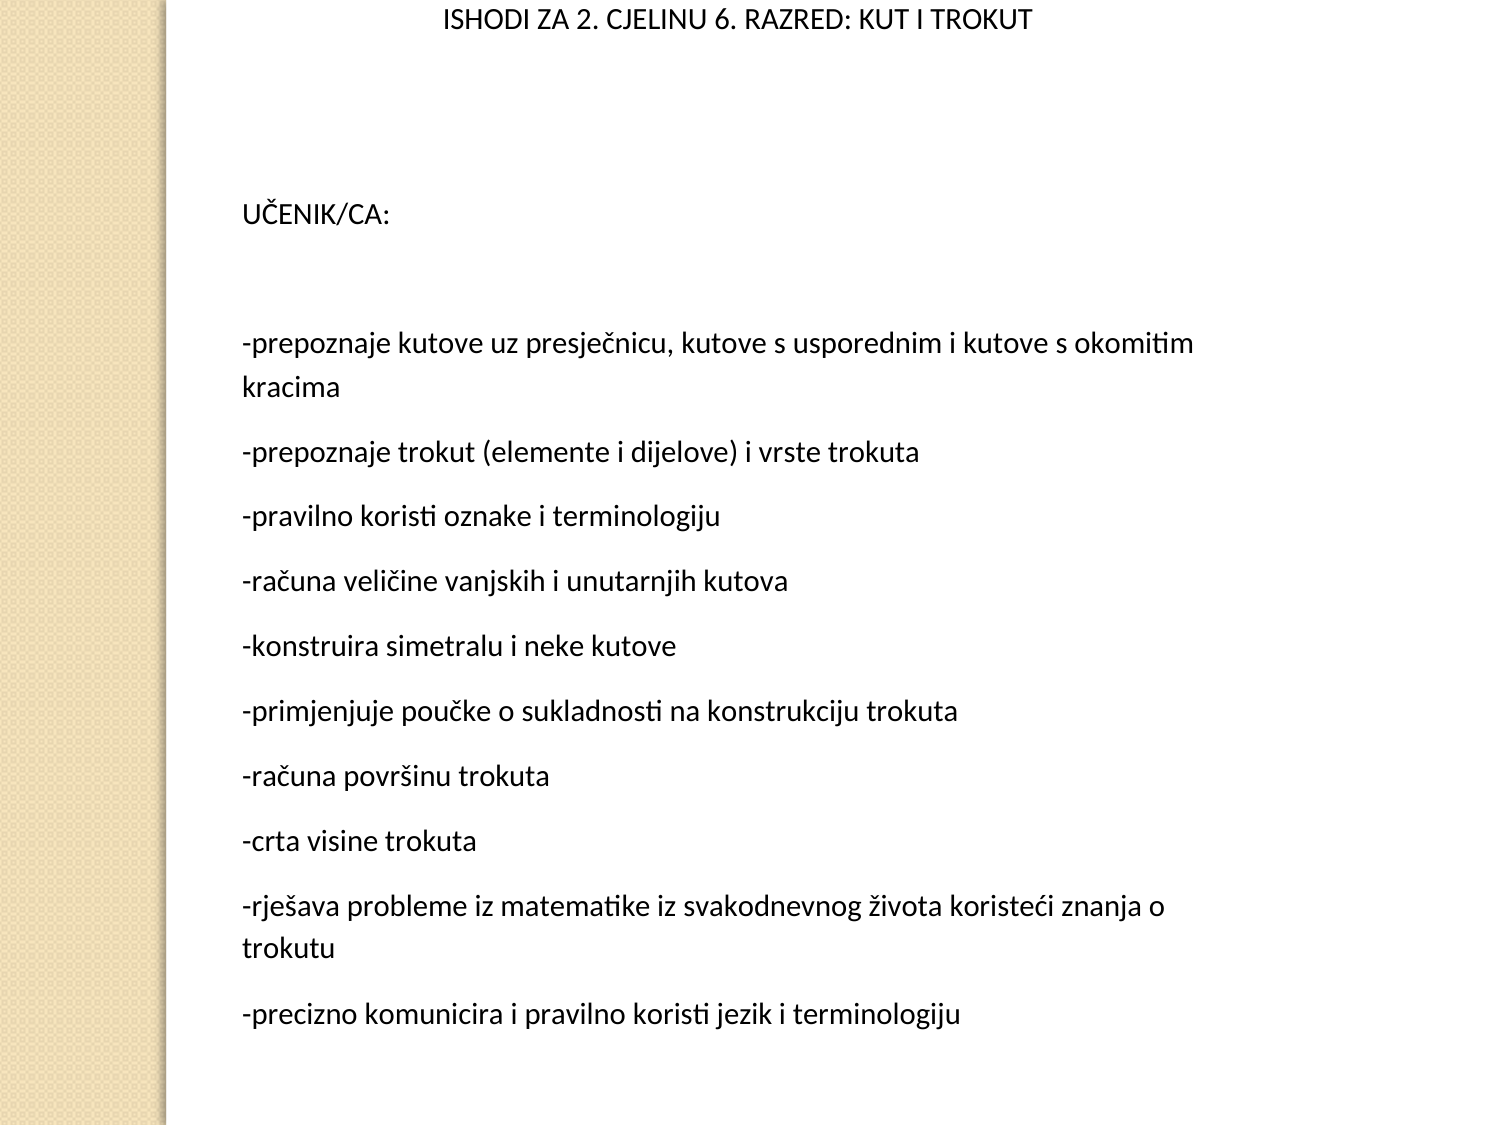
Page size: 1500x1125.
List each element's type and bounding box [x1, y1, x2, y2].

text_box [241, 0, 1234, 1059]
